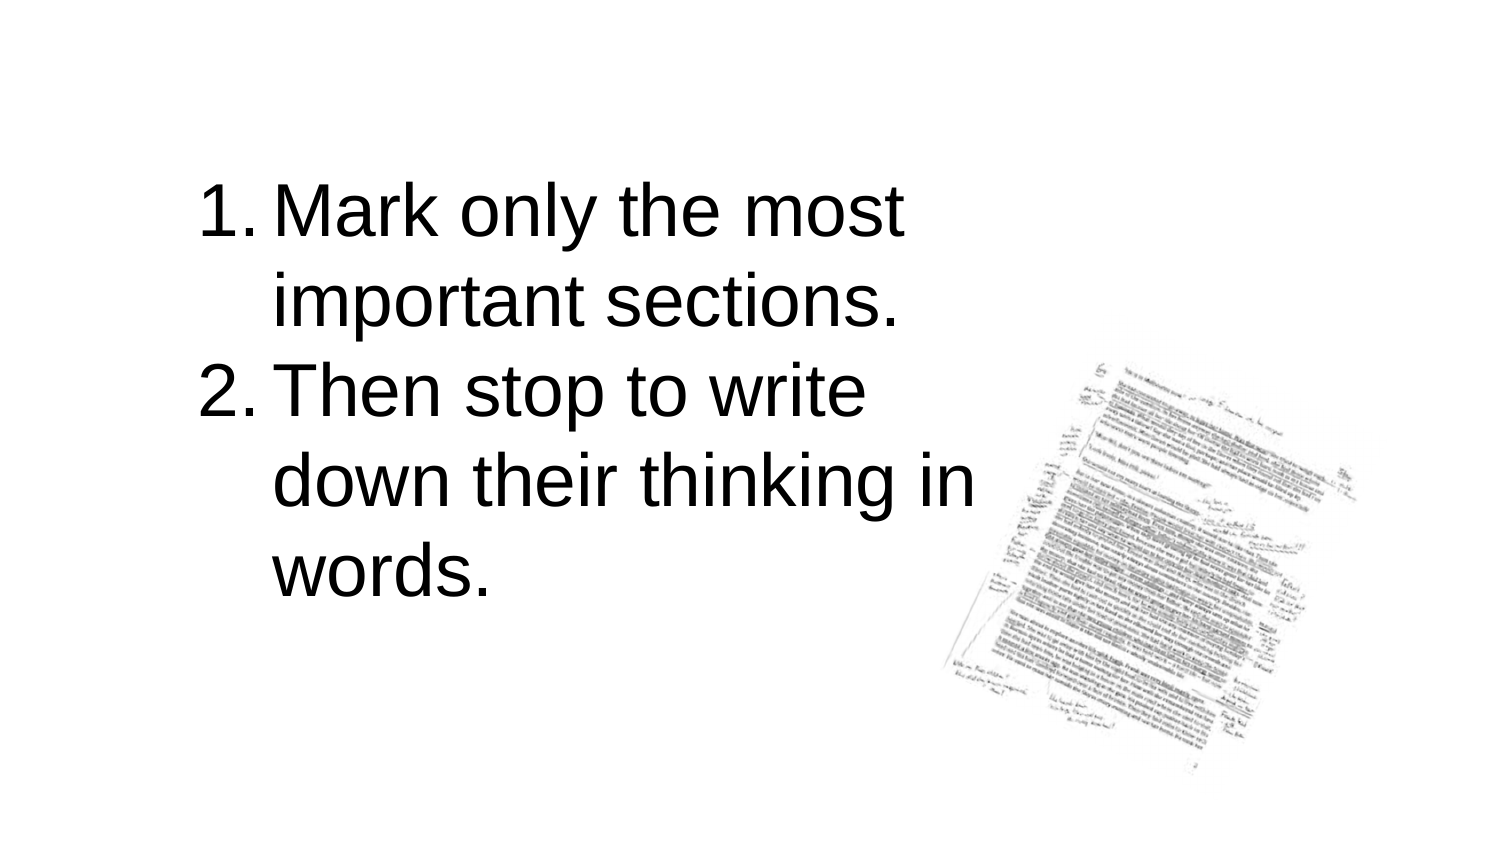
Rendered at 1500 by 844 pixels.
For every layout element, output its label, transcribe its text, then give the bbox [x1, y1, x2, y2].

picture [940, 310, 1386, 799]
text_box Mark only the most important sections. Then stop to write down their thinking in words. [182, 146, 1014, 690]
